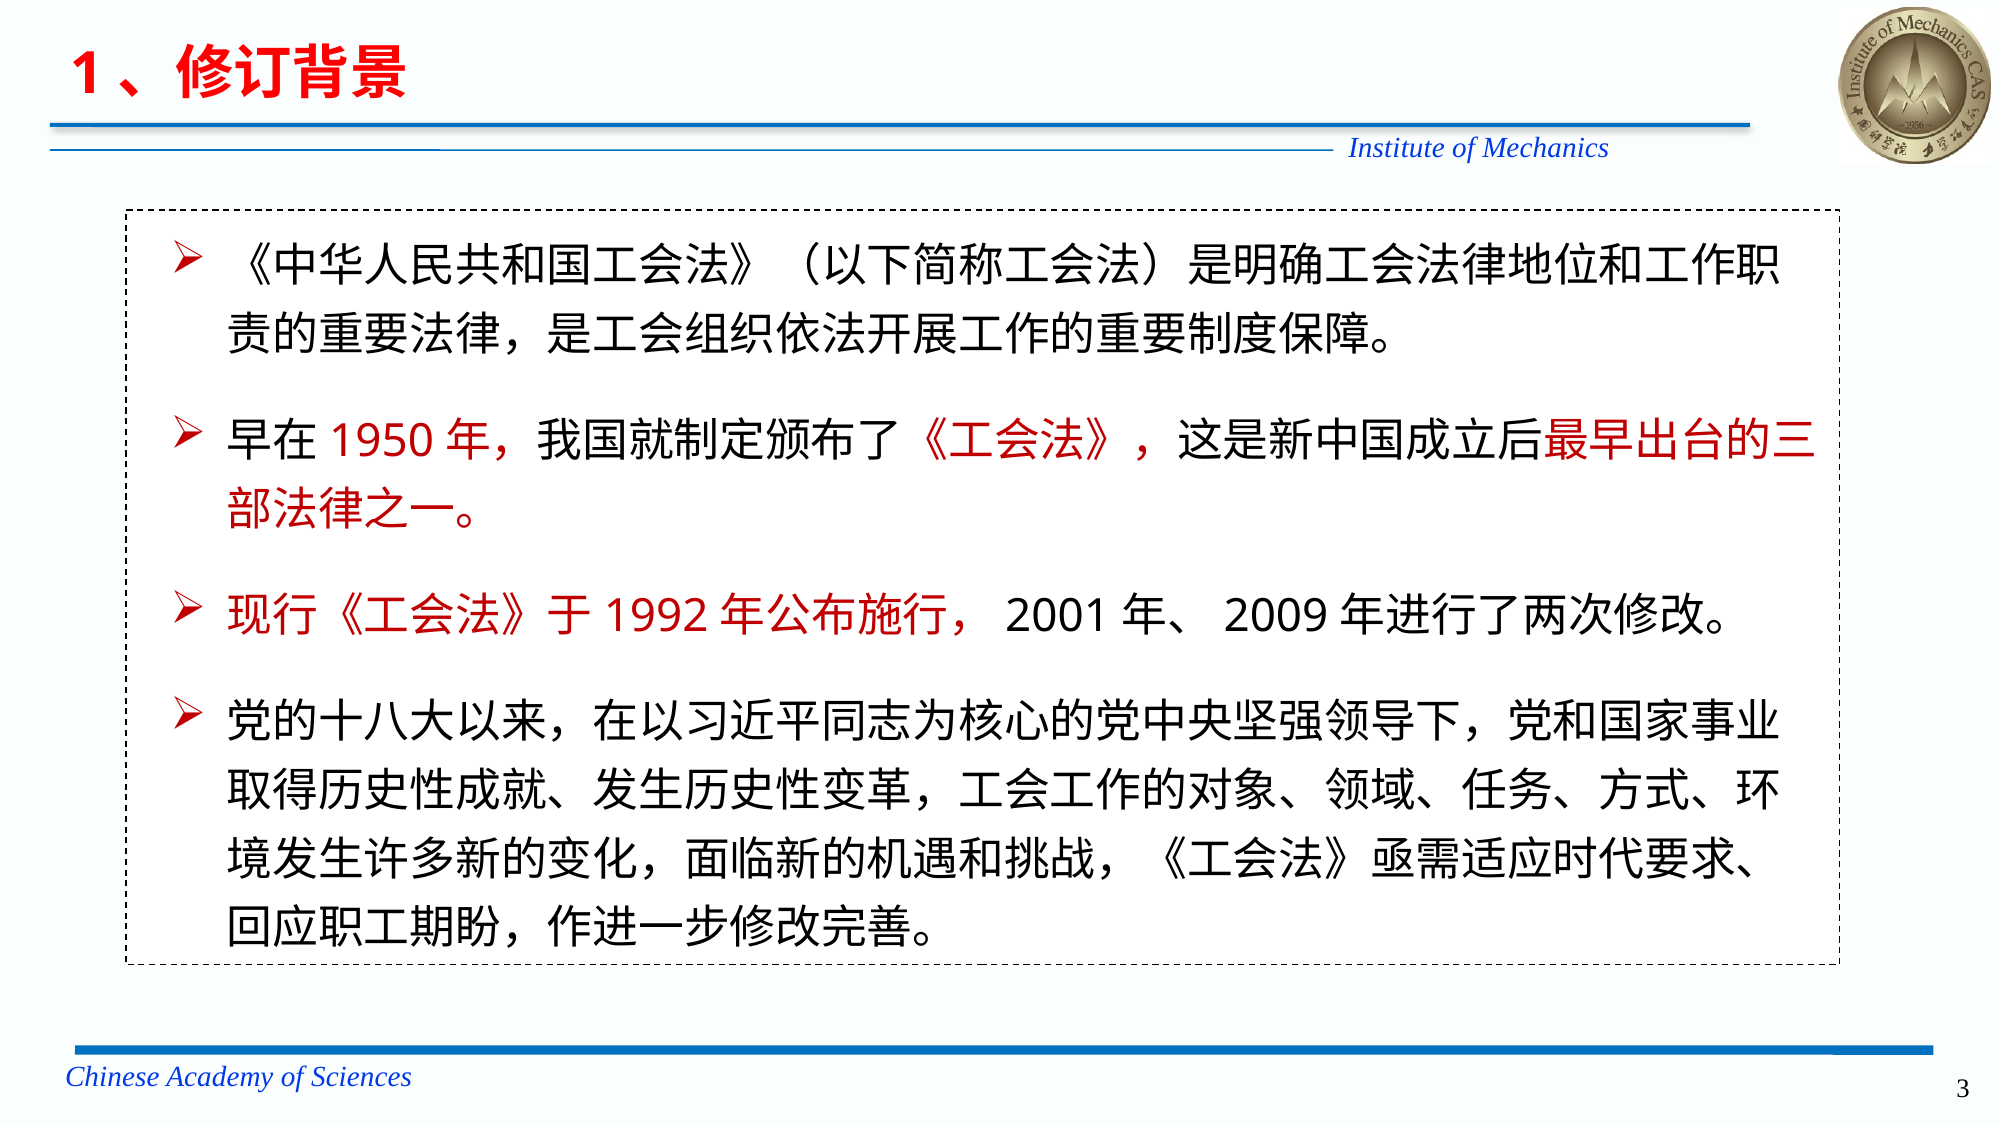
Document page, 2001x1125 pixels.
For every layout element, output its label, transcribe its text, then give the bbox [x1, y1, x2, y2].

text_box 1、修订背景 [54, 27, 1829, 113]
slide_number 3 [1516, 1063, 1984, 1125]
text_box 《中华人民共和国工会法》（以下简称工会法）是明确工会法律地位和工作职责的重要法律，是工会组织依法开展工作的重要制度保障。 早在1950年，我国就制定颁布了《工会法》，这是新中国成立后最早出台的三部法律之一。 现行《工会法》于1992年公布施行，2001年、2009年进行了两次修改。 党的十八大以来，在以习近平同志为核心的党中央坚强领导下，党和国家事业取得历史性成就、发生历史性变革，工会工作的对象、领域、任务、方式、环境发生许多新的变化，面临新的机遇和挑战，《工会法》亟需适应时代要求、回应职工期盼，作进一步修改完善。 [125, 209, 1840, 965]
picture [1838, 6, 1991, 164]
